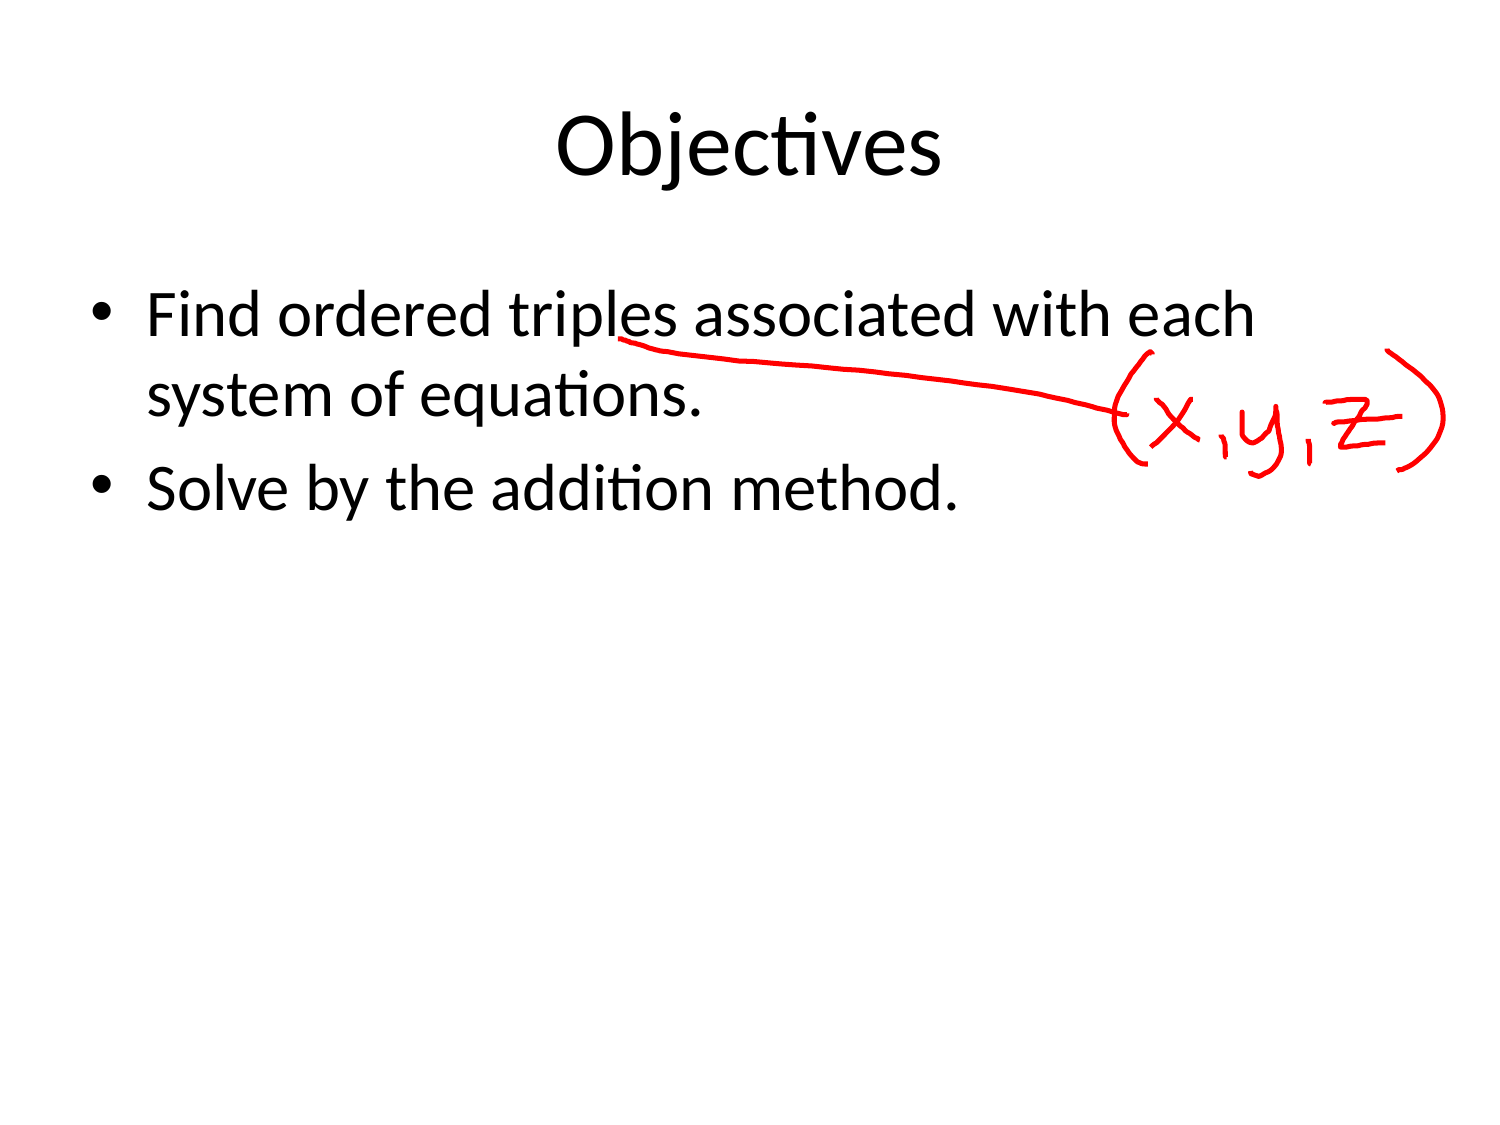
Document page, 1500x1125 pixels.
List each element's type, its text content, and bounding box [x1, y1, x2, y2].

title Objectives [75, 45, 1425, 233]
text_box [617, 338, 1444, 477]
list Find ordered triples associated with each system of equations. Solve by the addition method. [75, 262, 1425, 1005]
